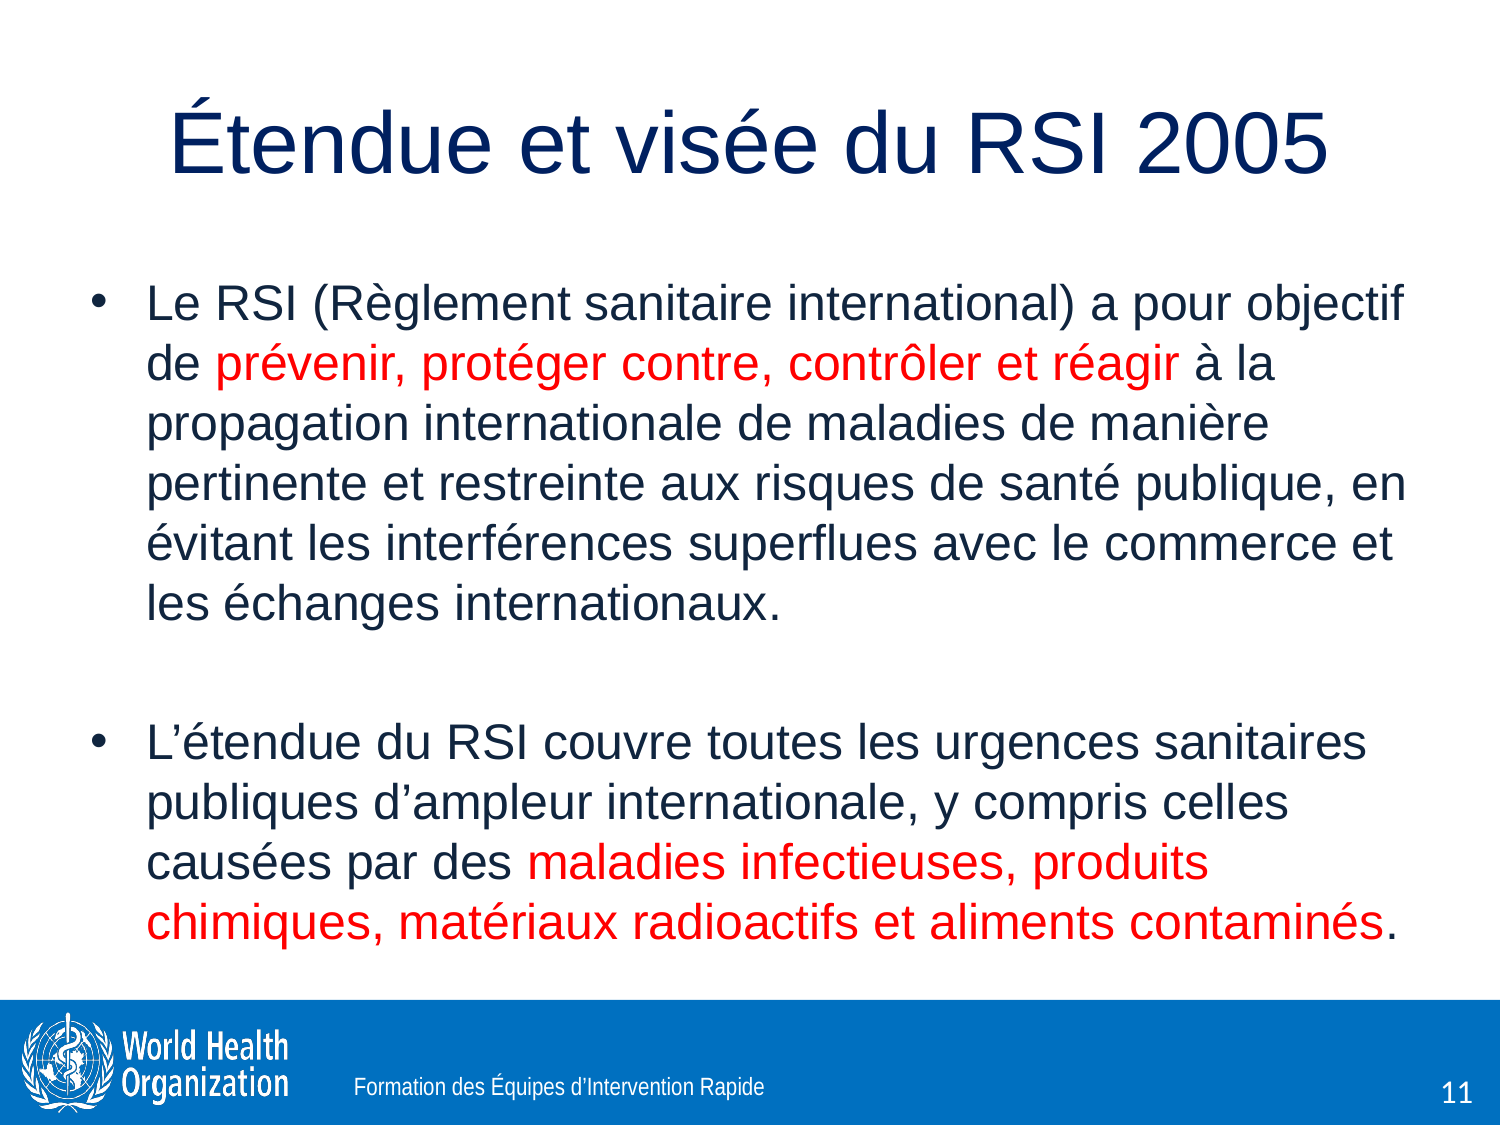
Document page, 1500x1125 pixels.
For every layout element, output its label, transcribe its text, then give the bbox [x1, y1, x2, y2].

picture [21, 1012, 288, 1113]
list Le RSI (Règlement sanitaire international) a pour objectif de prévenir, protéger contre, contrôler et réagir à la propagation internationale de maladies de manière pertinente et restreinte aux risques de santé publique, en évitant les interférences superflues avec le commerce et les échanges internationaux. L’étendue du RSI couvre toutes les urgences sanitaires publiques d’ampleur internationale, y compris celles causées par des maladies infectieuses, produits chimiques, matériaux radioactifs et aliments contaminés. [75, 262, 1425, 1005]
title Étendue et visée du RSI 2005 [75, 45, 1425, 233]
